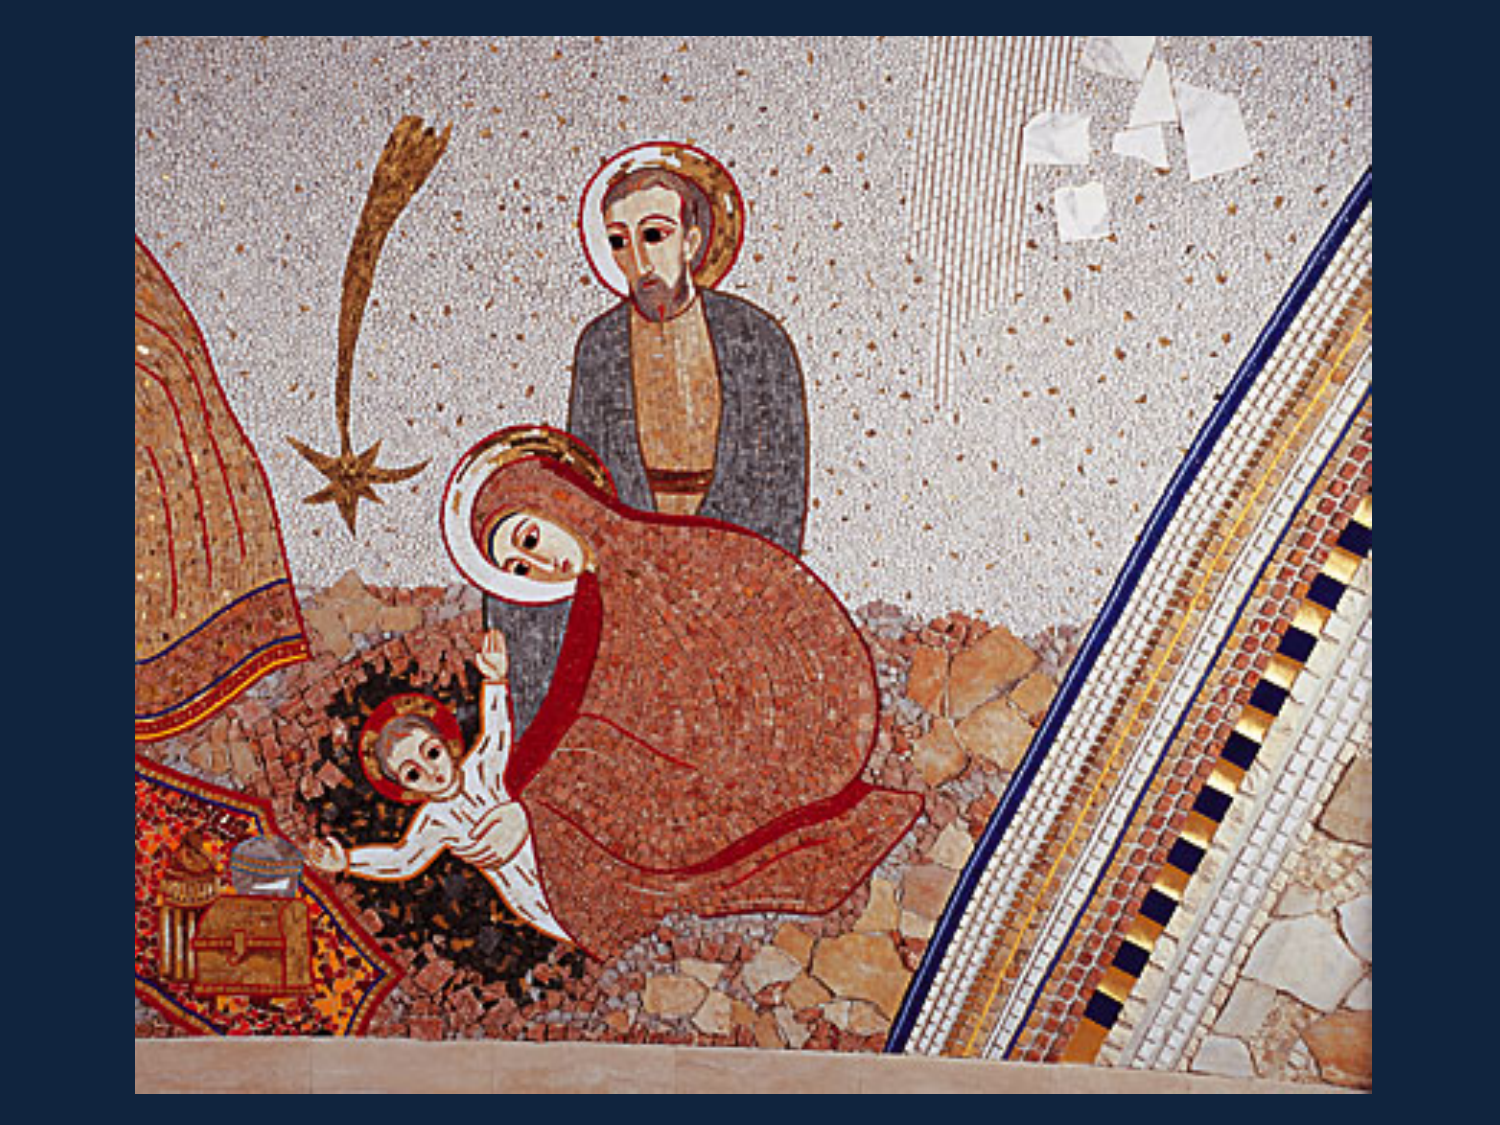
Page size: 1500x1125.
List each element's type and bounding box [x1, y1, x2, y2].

picture [135, 36, 1372, 1095]
